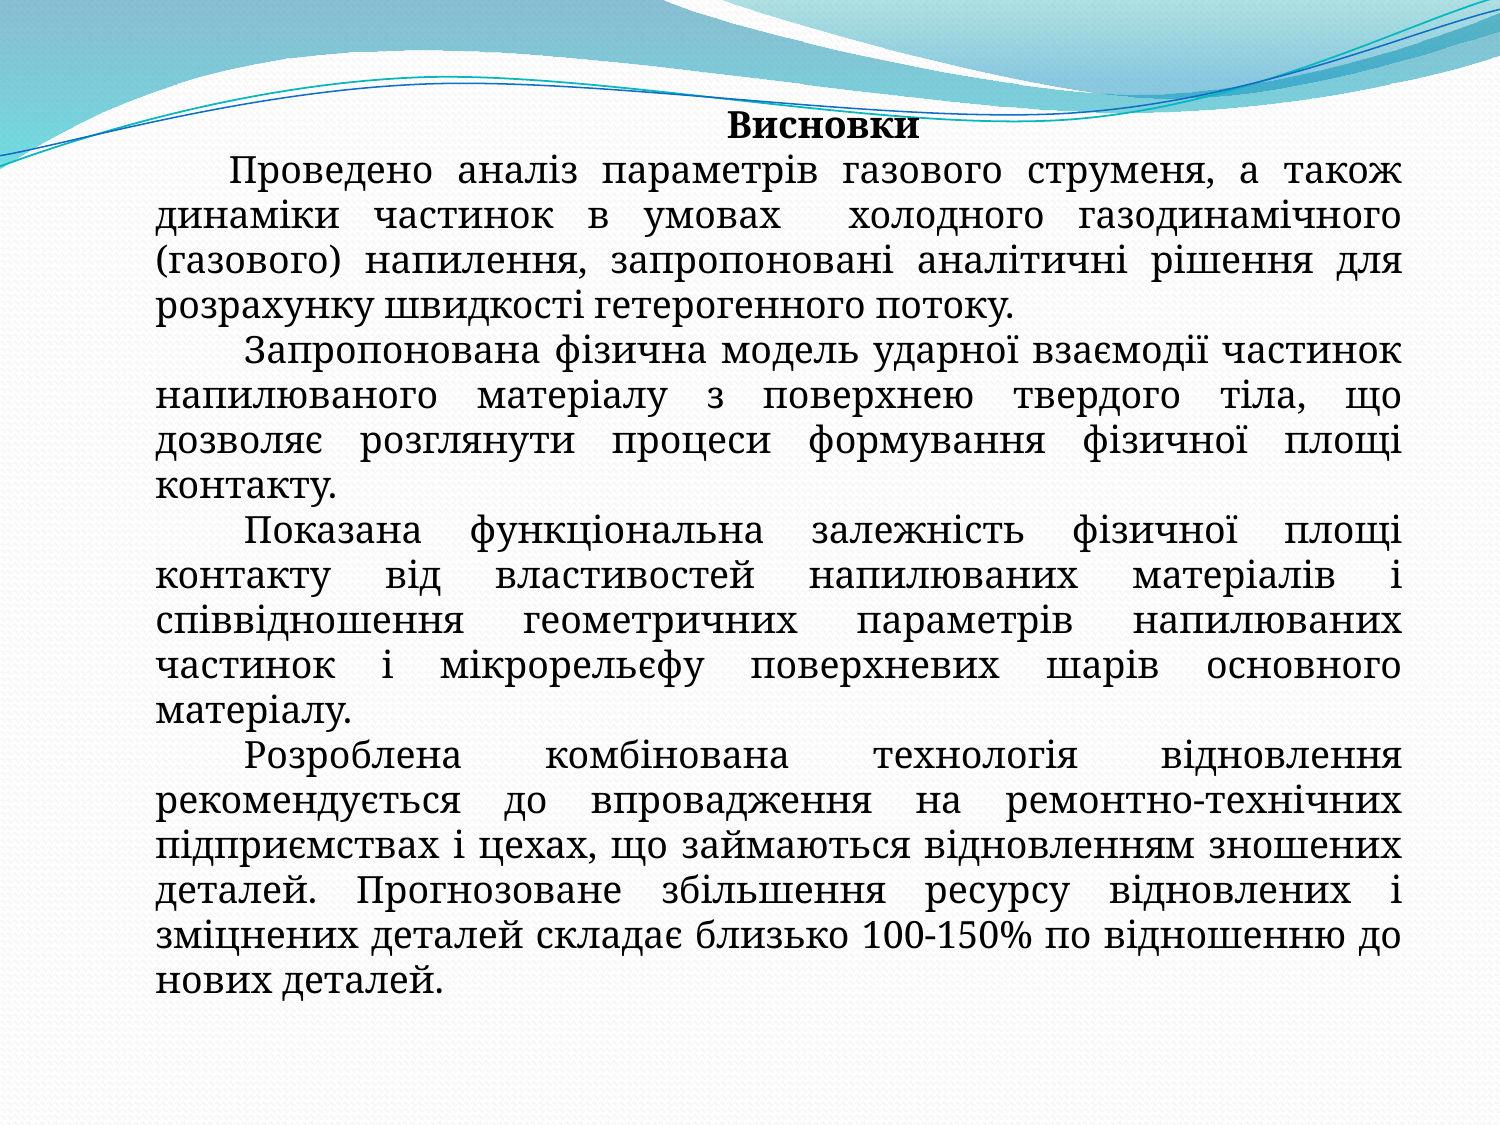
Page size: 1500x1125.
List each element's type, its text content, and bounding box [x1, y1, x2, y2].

text_box Висновки Проведено аналіз параметрів газового струменя, а також динаміки частинок в умовах холодного газодинамічного (газового) напилення, запропоновані аналітичні рішення для розрахунку швидкості гетерогенного потоку. Запропонована фізична модель ударної взаємодії частинок напилюваного матеріалу з поверхнею твердого тіла, що дозволяє розглянути процеси формування фізичної площі контакту. Показана функціональна залежність фізичної площі контакту від властивостей напилюваних матеріалів і співвідношення геометричних параметрів напилюваних частинок і мікрорельєфу поверхневих шарів основного матеріалу. Розроблена комбінована технологія відновлення рекомендується до впровадження на ремонтно-технічних підприємствах і цехах, що займаються відновленням зношених деталей. Прогнозоване збільшення ресурсу відновлених і зміцнених деталей складає близько 100-150% по відношенню до нових деталей. [140, 93, 1418, 1054]
